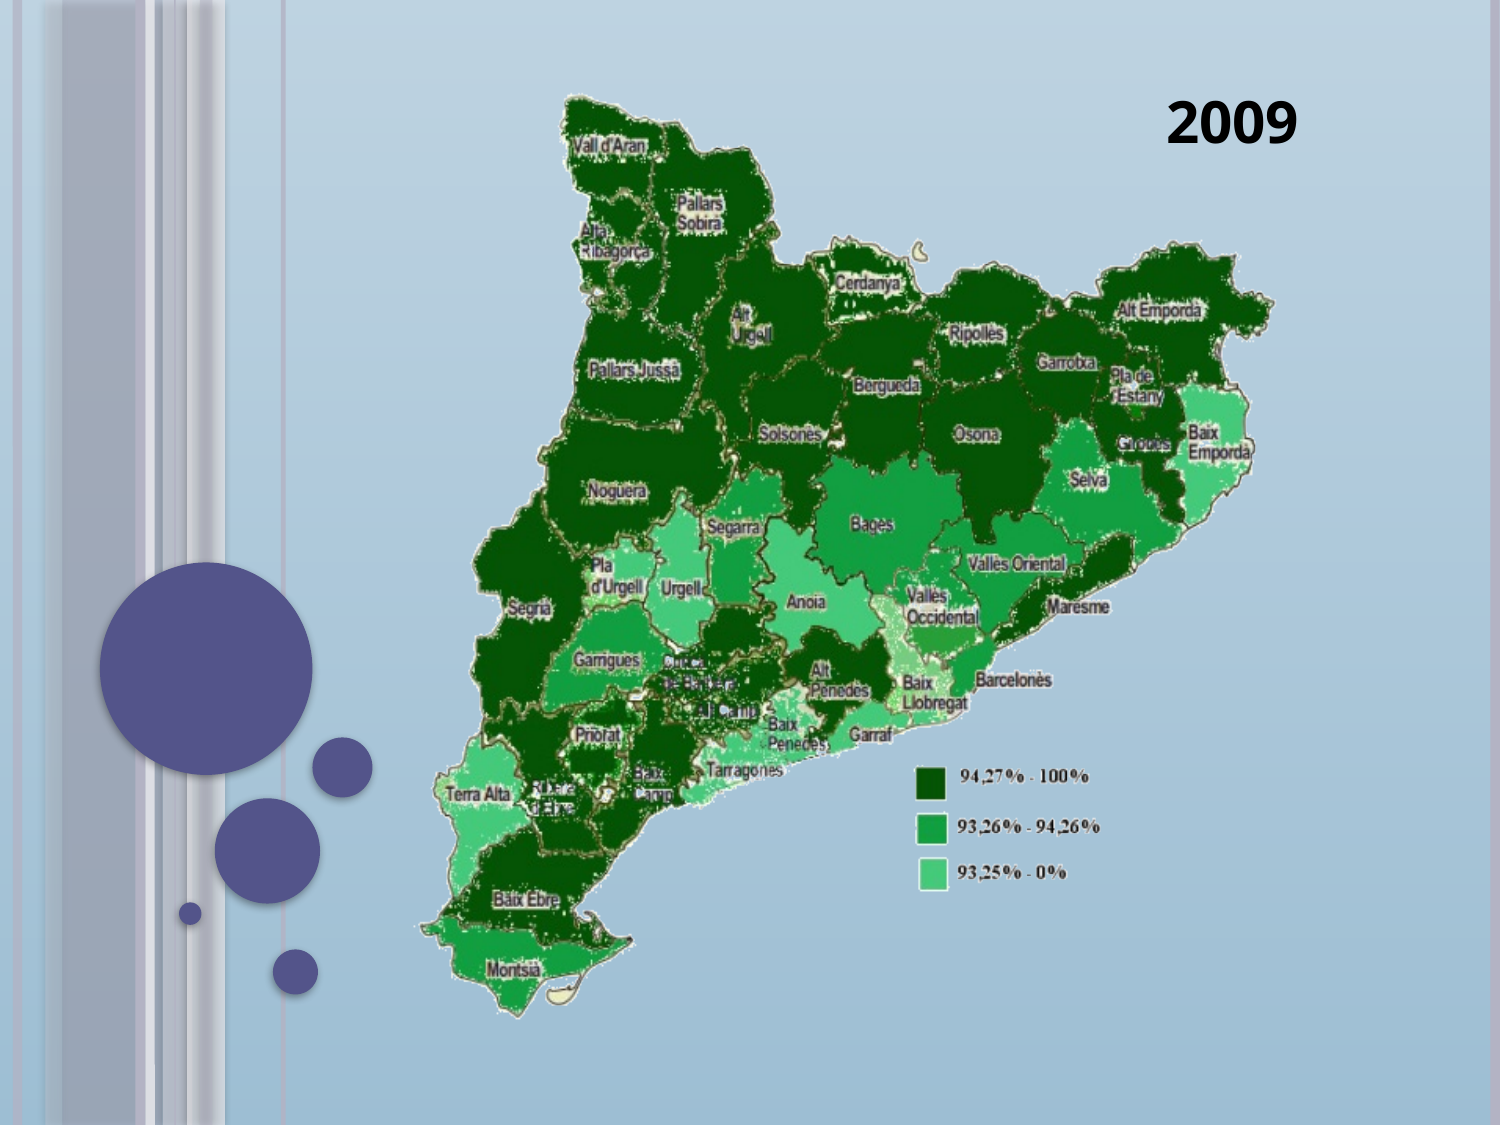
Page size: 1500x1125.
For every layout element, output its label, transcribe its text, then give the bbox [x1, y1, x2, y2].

text_box 2009 [1151, 78, 1317, 163]
picture [300, 89, 1306, 1036]
